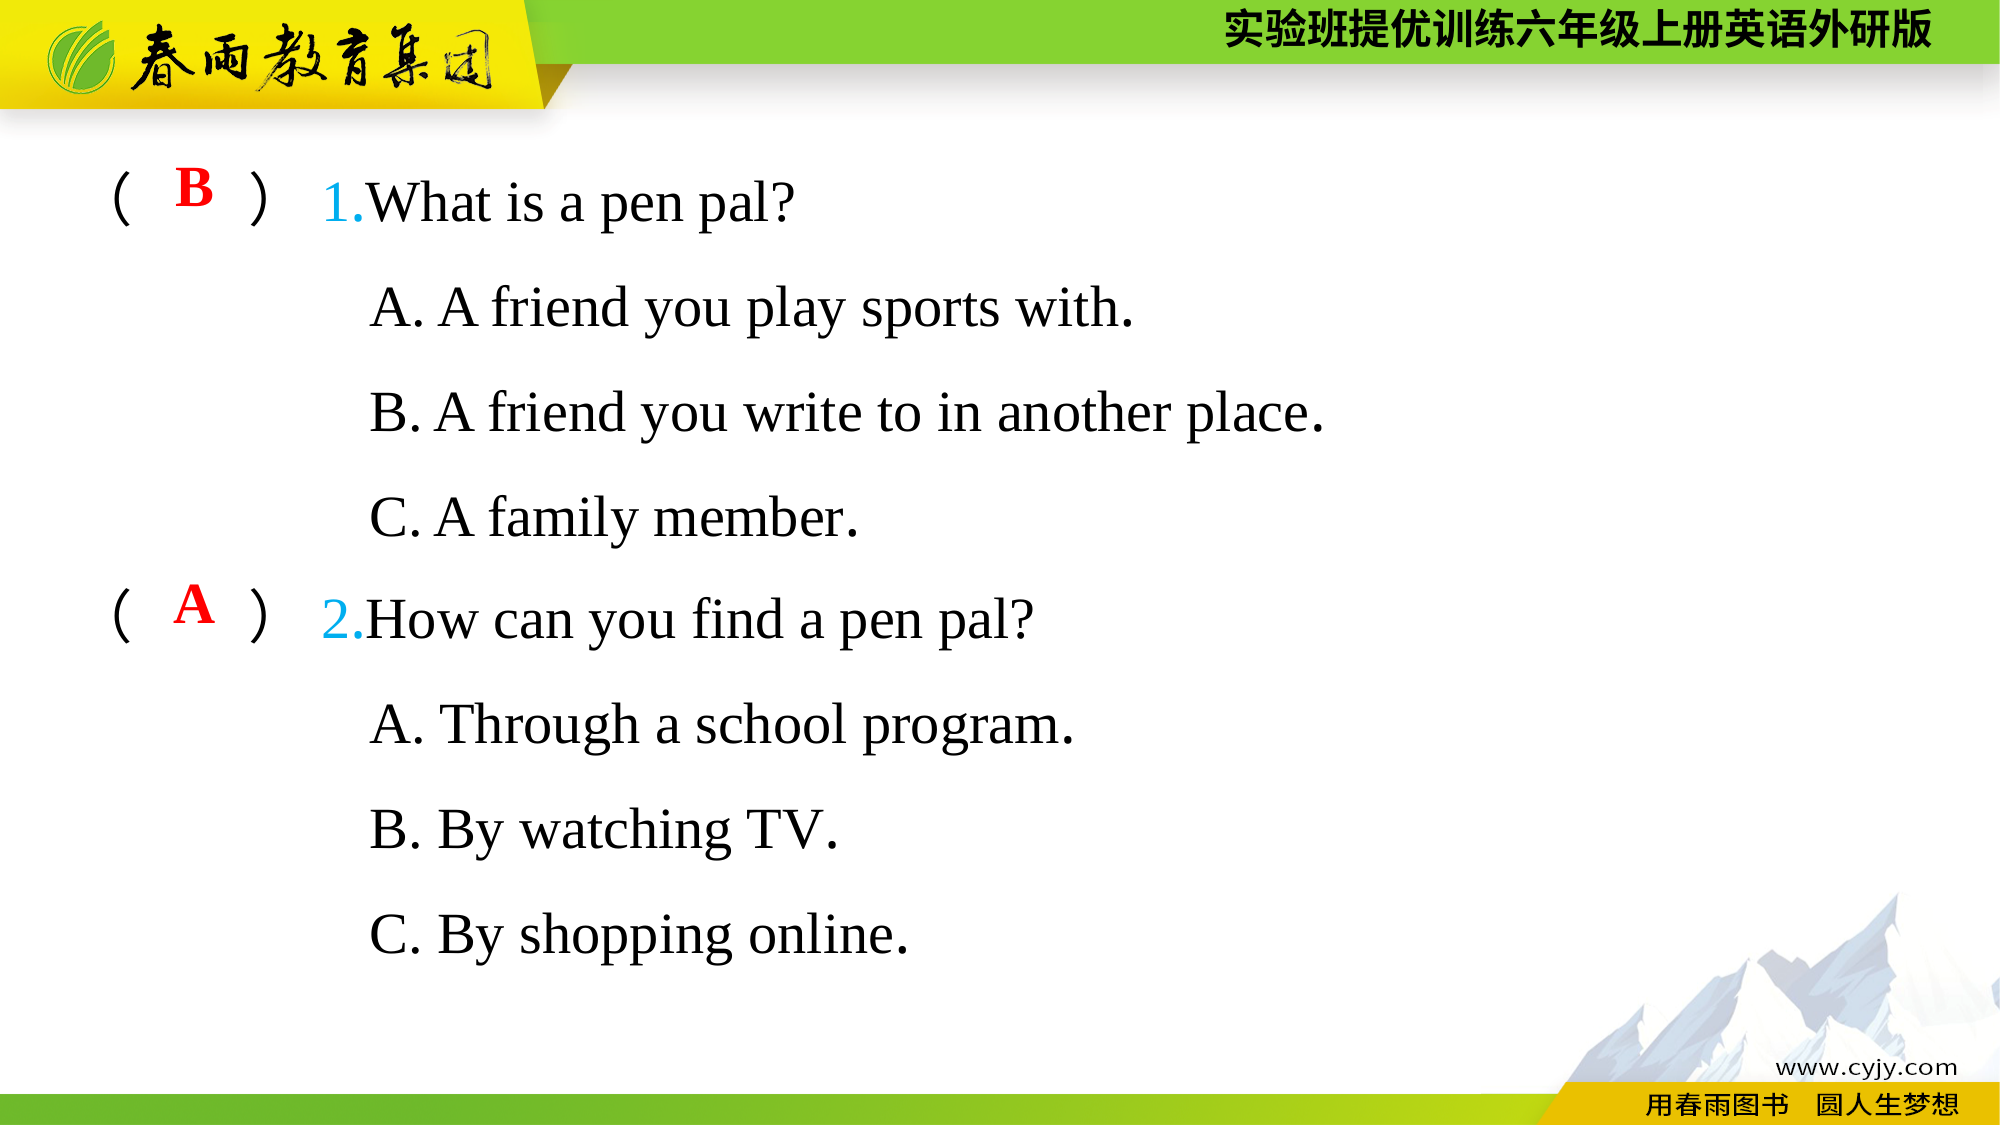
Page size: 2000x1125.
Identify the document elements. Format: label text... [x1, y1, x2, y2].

text_box B [161, 140, 230, 225]
text_box （ ）2.How can you find a pen pal? A. Through a school program. B. By watching TV. C. By shopping online. [59, 538, 1944, 973]
picture [0, 0, 2000, 1125]
text_box A [158, 558, 231, 643]
list （ ）1.What is a pen pal? A. A friend you play sports with. B. A friend you write to in another place. C. A family member. [59, 120, 1944, 538]
